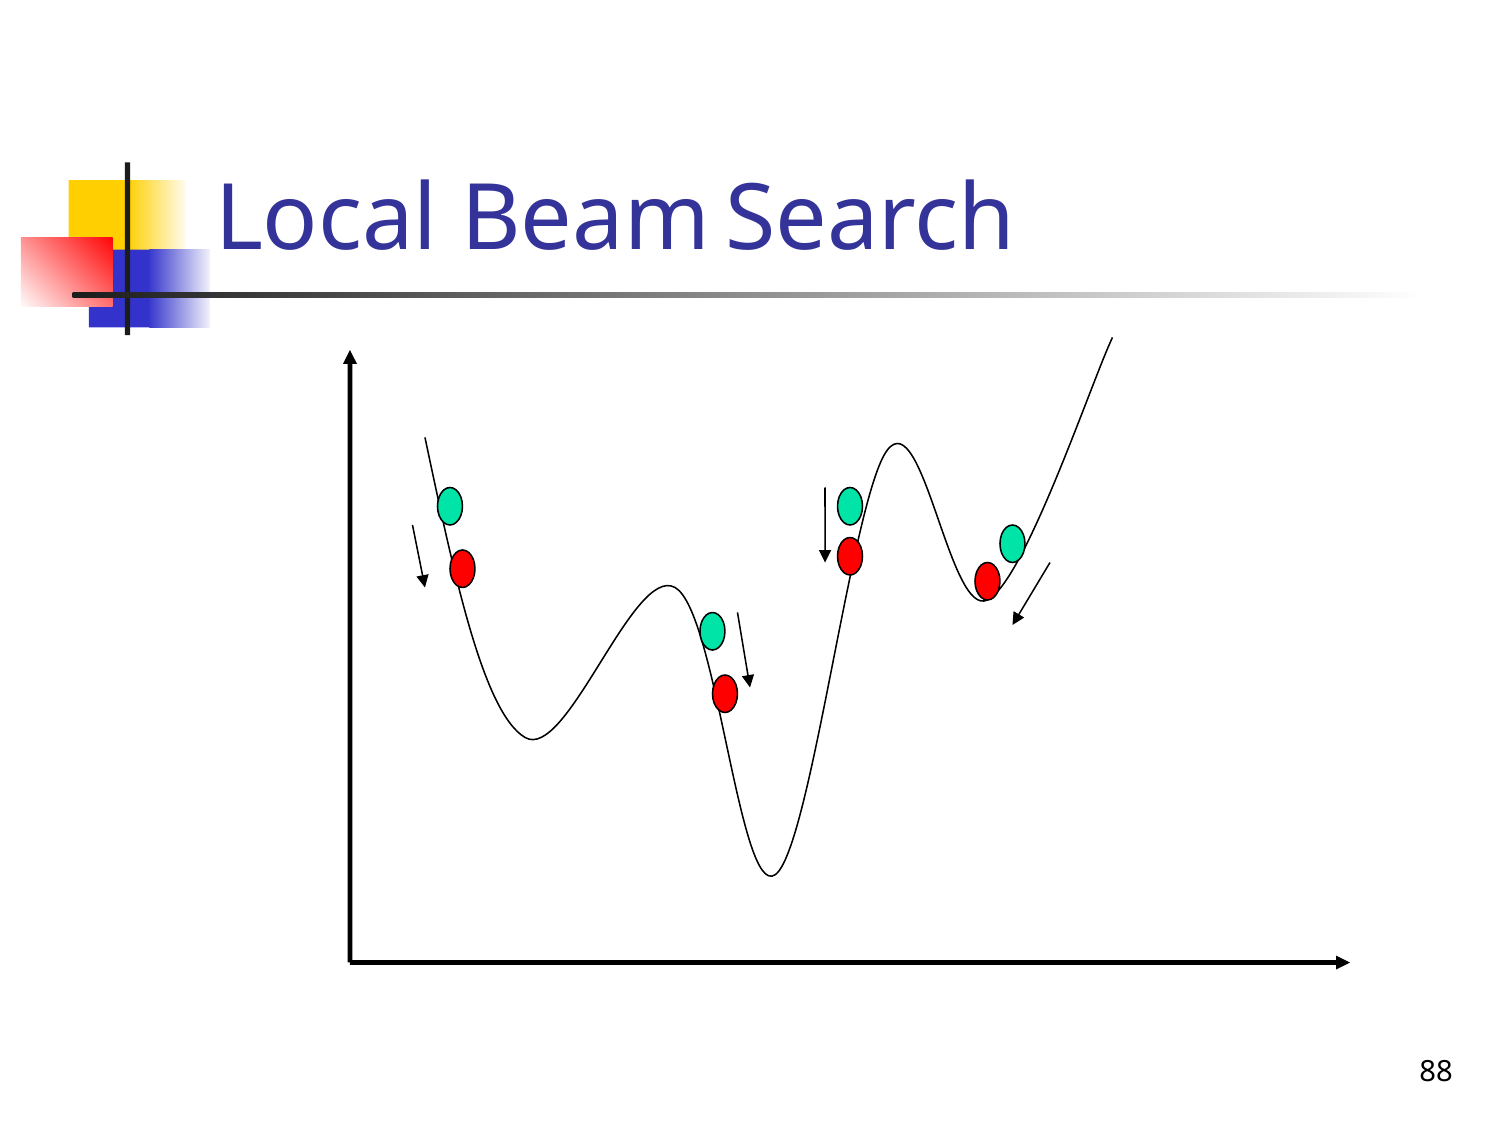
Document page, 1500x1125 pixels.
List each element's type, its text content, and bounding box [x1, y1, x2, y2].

text_box [712, 675, 738, 713]
text_box [999, 525, 1025, 563]
text_box [450, 549, 475, 588]
text_box [975, 562, 1000, 601]
slide_number 88 [1154, 1023, 1468, 1100]
text_box [437, 487, 463, 526]
text_box [424, 337, 1113, 877]
text_box [699, 612, 725, 651]
text_box [349, 956, 1351, 969]
text_box [837, 487, 863, 526]
text_box [818, 487, 832, 563]
text_box [837, 537, 863, 576]
title Local Beam Search [199, 140, 1479, 276]
text_box [737, 612, 755, 688]
text_box [1012, 562, 1051, 625]
text_box [412, 524, 429, 588]
text_box [343, 349, 357, 962]
